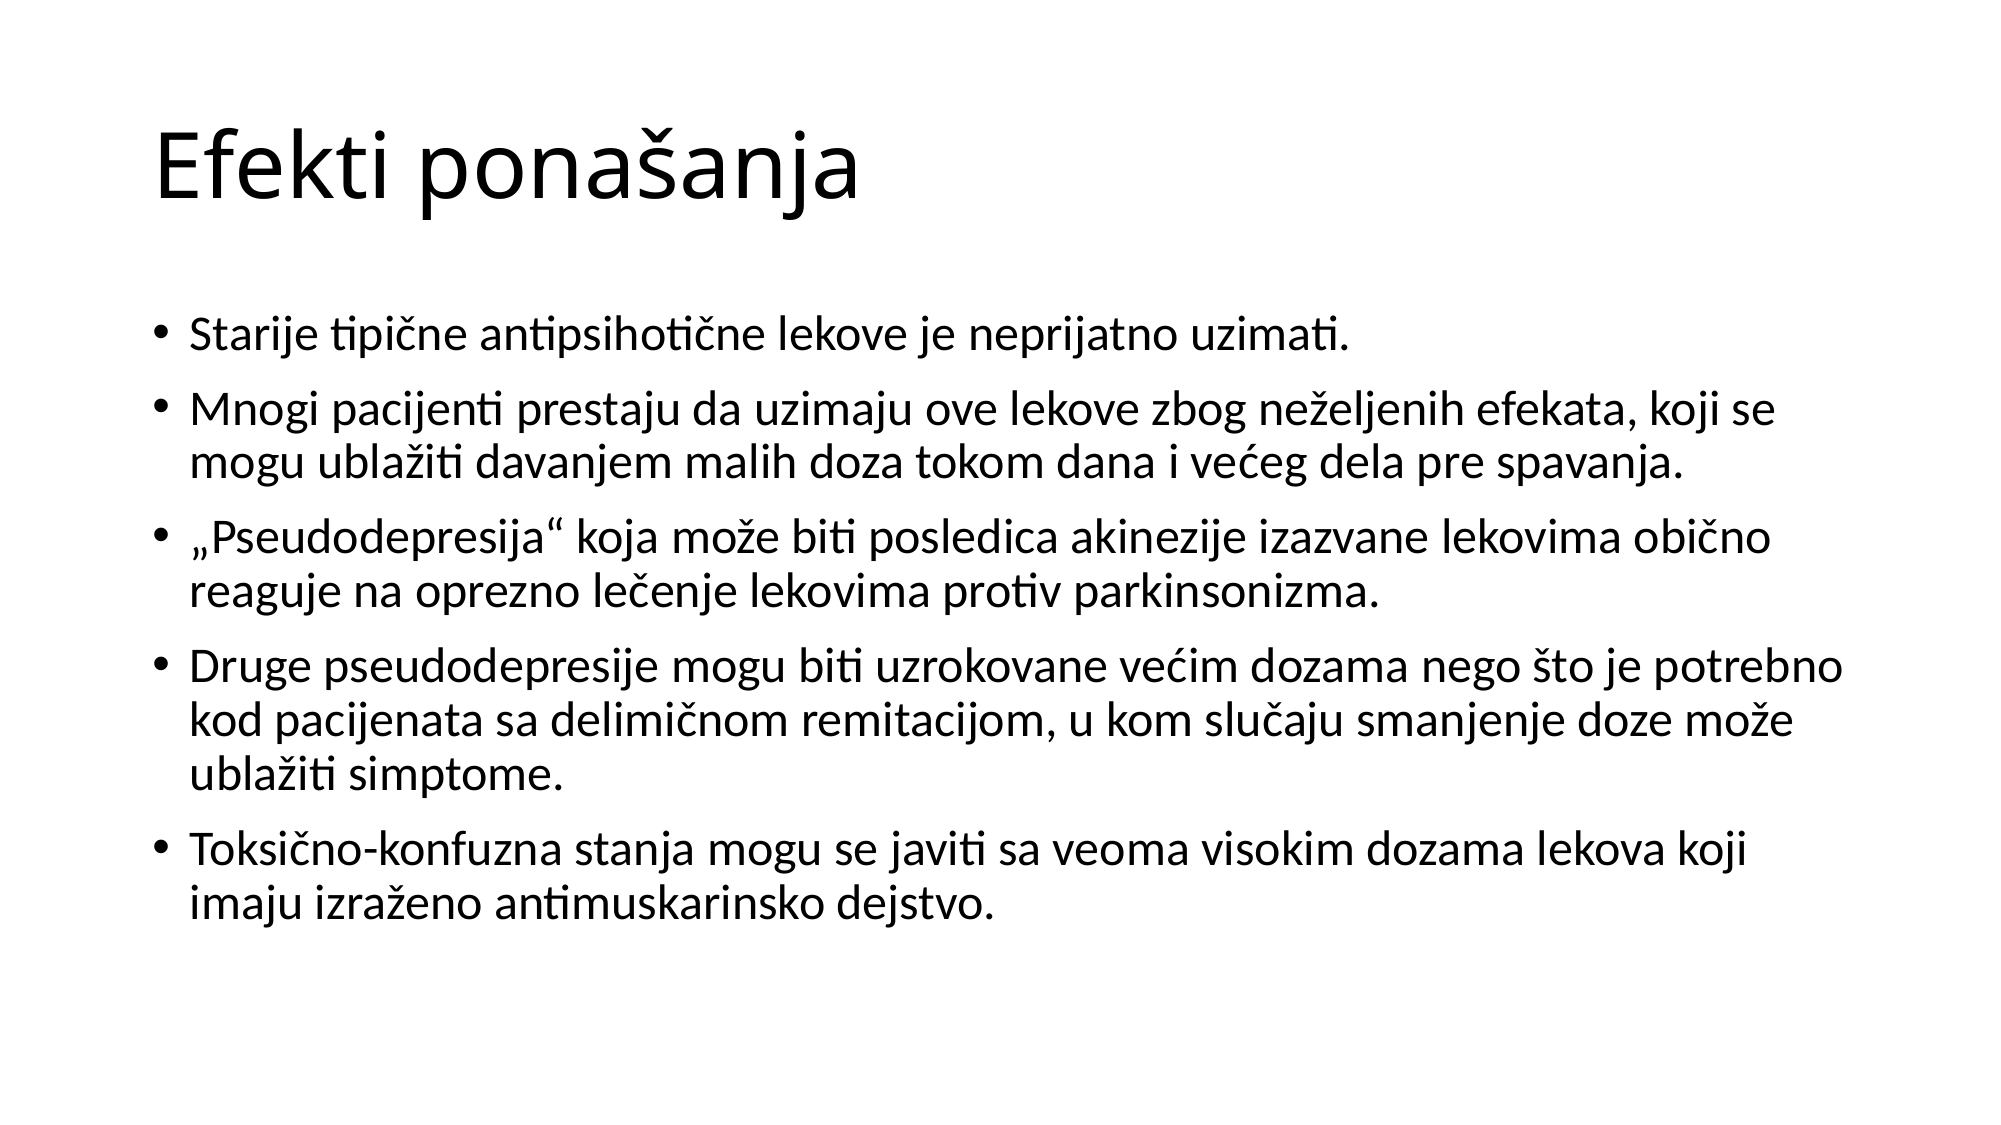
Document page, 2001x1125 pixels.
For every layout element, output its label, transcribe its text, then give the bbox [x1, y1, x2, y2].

title Efekti ponašanja [137, 59, 1863, 278]
list Starije tipične antipsihotične lekove je neprijatno uzimati. Mnogi pacijenti prestaju da uzimaju ove lekove zbog neželjenih efekata, koji se mogu ublažiti davanjem malih doza tokom dana i većeg dela pre spavanja. „Pseudodepresija“ koja može biti posledica akinezije izazvane lekovima obično reaguje na oprezno lečenje lekovima protiv parkinsonizma. Druge pseudodepresije mogu biti uzrokovane većim dozama nego što je potrebno kod pacijenata sa delimičnom remitacijom, u kom slučaju smanjenje doze može ublažiti simptome. Toksično-konfuzna stanja mogu se javiti sa veoma visokim dozama lekova koji imaju izraženo antimuskarinsko dejstvo. [137, 299, 1863, 1014]
